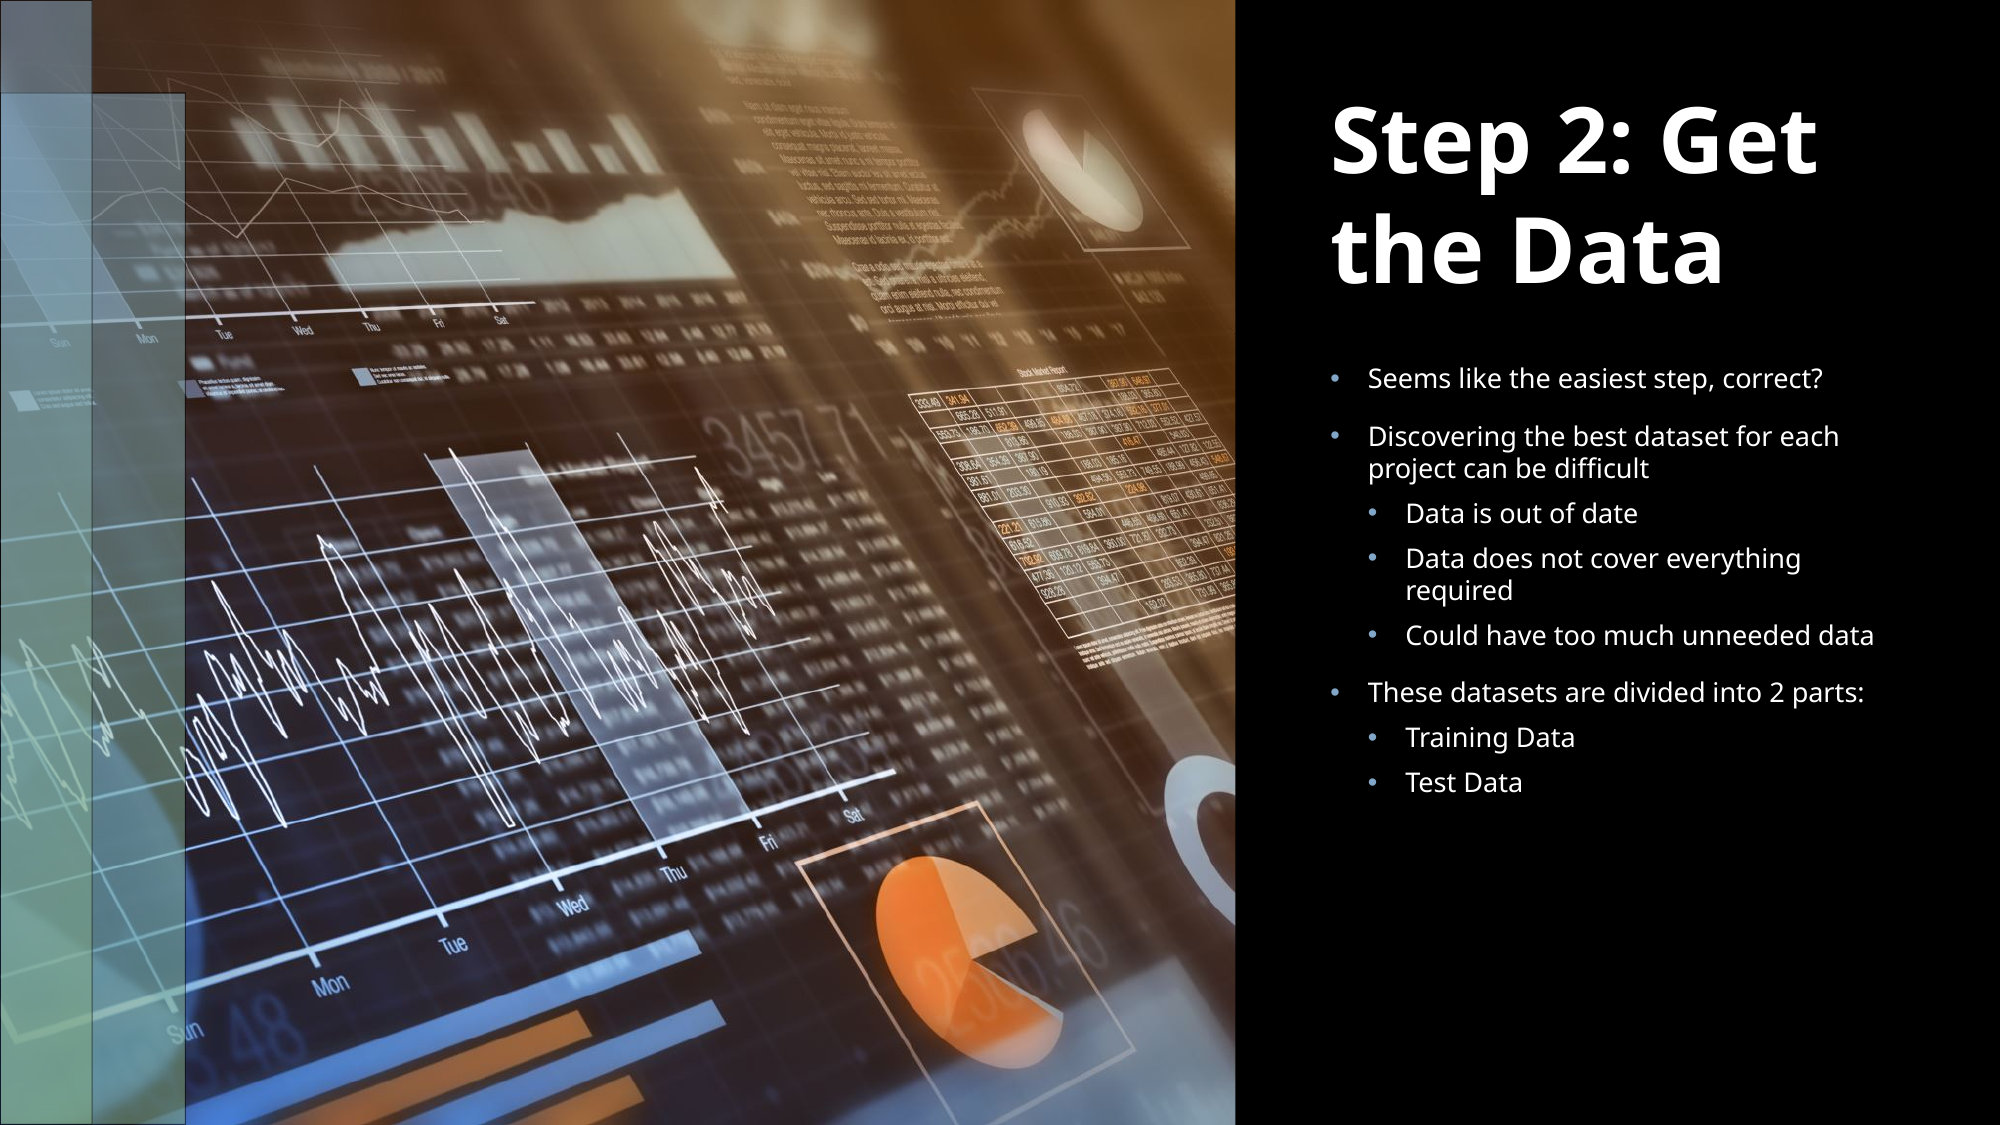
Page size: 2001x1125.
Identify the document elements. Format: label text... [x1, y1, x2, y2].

list Seems like the easiest step, correct? Discovering the best dataset for each project can be difficult Data is out of date Data does not cover everything required Could have too much unneeded data These datasets are divided into 2 parts: Training Data Test Data [1315, 354, 1920, 999]
text_box [1236, 0, 2000, 1125]
title Step 2: Get the Data [1315, 74, 1920, 329]
picture [0, 0, 1236, 1125]
